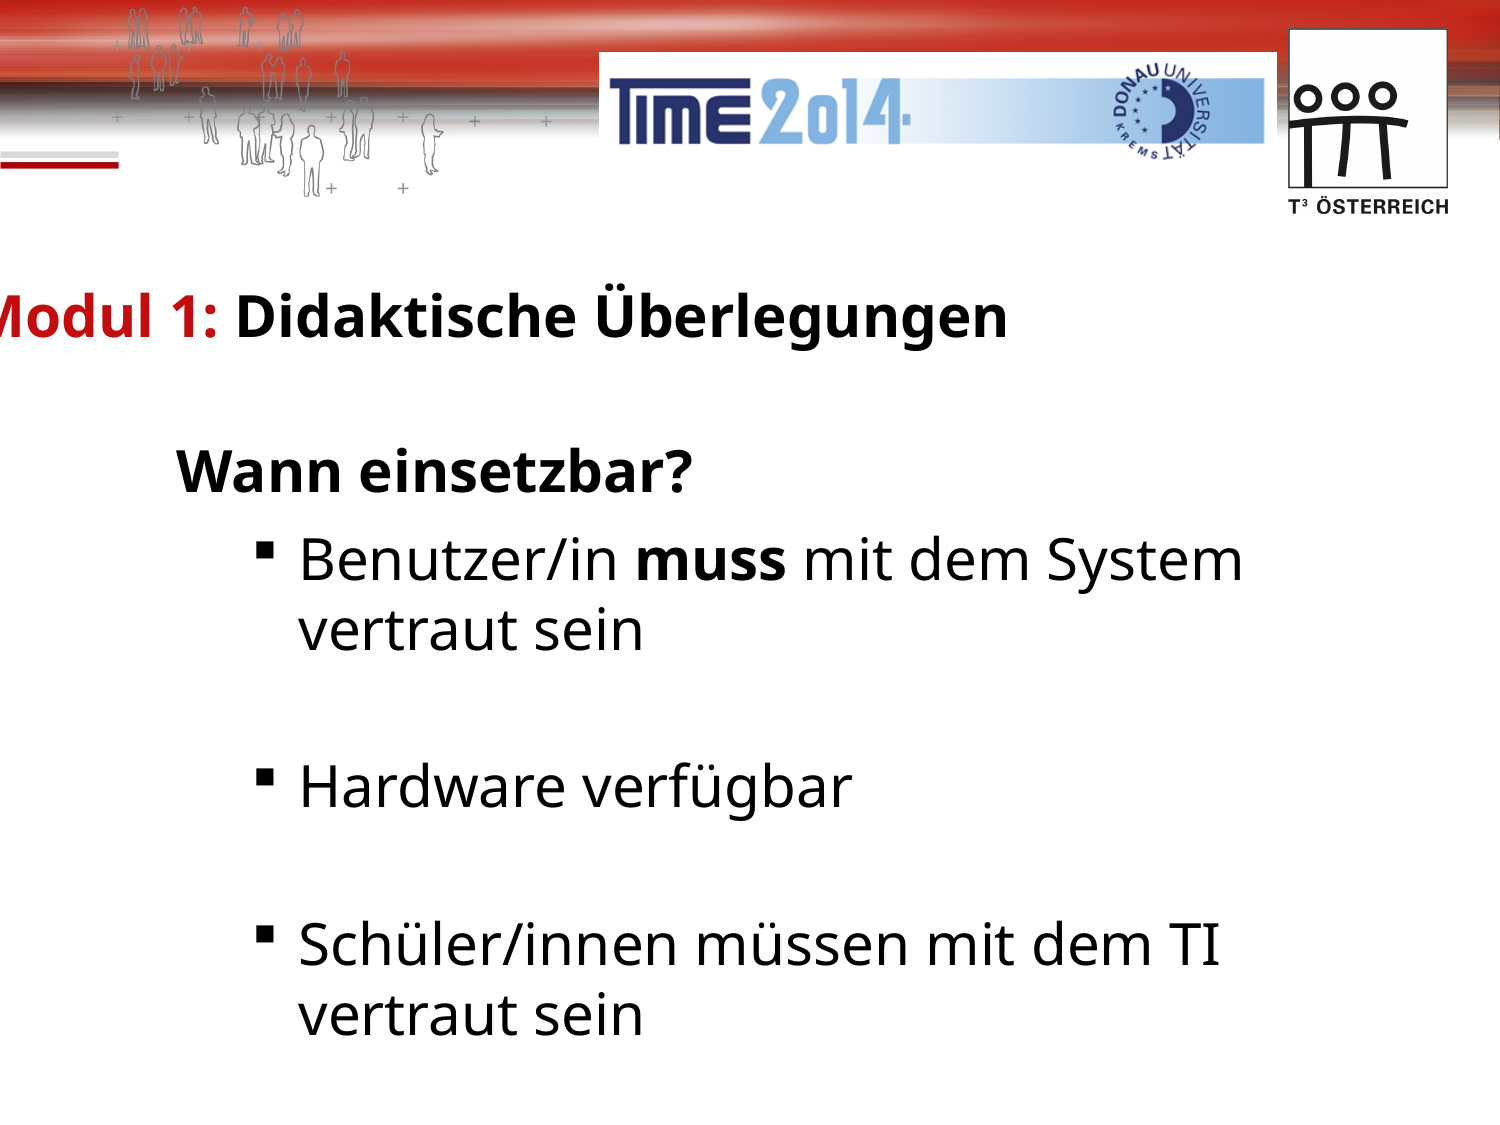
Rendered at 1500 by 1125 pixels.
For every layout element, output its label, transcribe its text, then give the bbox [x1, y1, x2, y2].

text_box Modul 1: Didaktische Überlegungen [0, 271, 1337, 402]
text_box Wann einsetzbar? Benutzer/in muss mit dem System vertraut sein Hardware verfügbar Schüler/innen müssen mit dem TI vertraut sein [161, 427, 1455, 1055]
picture [0, 0, 1500, 214]
